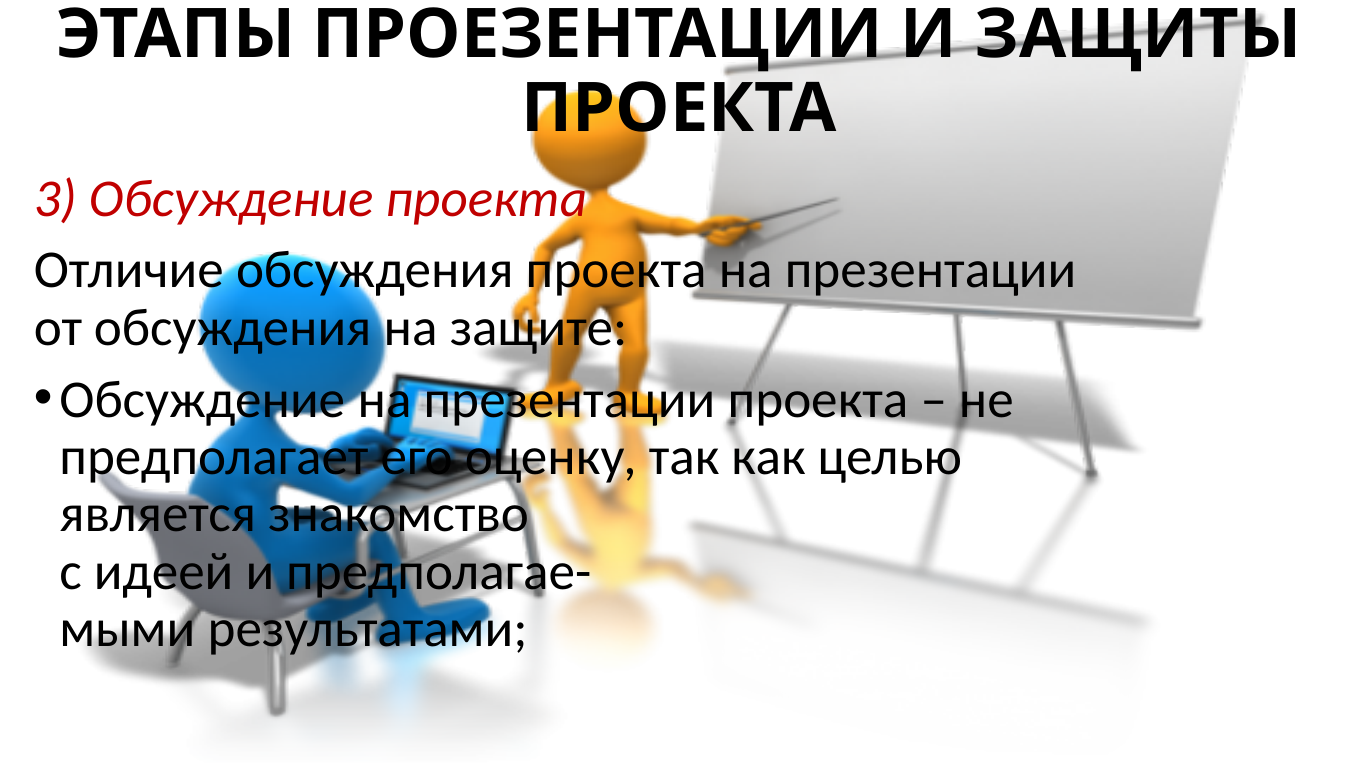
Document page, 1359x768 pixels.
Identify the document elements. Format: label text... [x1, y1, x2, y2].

list 3) Обсуждение проекта Отличие обсуждения проекта на презентации от обсуждения на защите: Обсуждение на презентации проекта – не предполагает его оценку, так как целью является знакомство с идеей и предполагае- мыми результатами; [18, 162, 1142, 766]
picture [0, 146, 1359, 768]
title ЭТАПЫ ПРОЕЗЕНТАЦИИ И ЗАЩИТЫ ПРОЕКТА [0, 0, 1359, 146]
